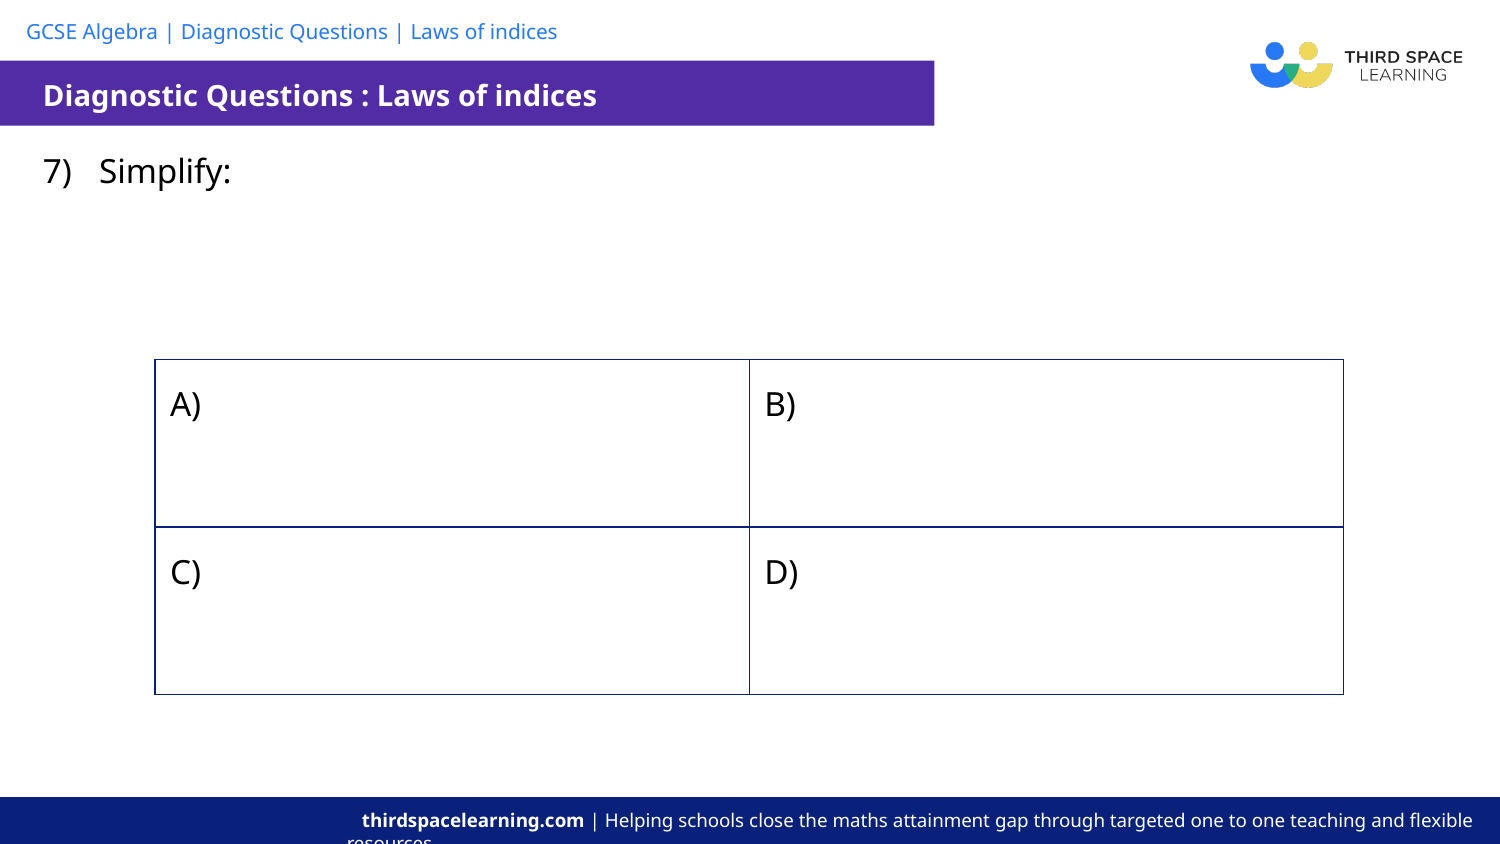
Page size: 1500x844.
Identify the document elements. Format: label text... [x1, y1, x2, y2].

picture [1250, 33, 1465, 99]
text_box Diagnostic Questions : Laws of indices [27, 61, 778, 127]
